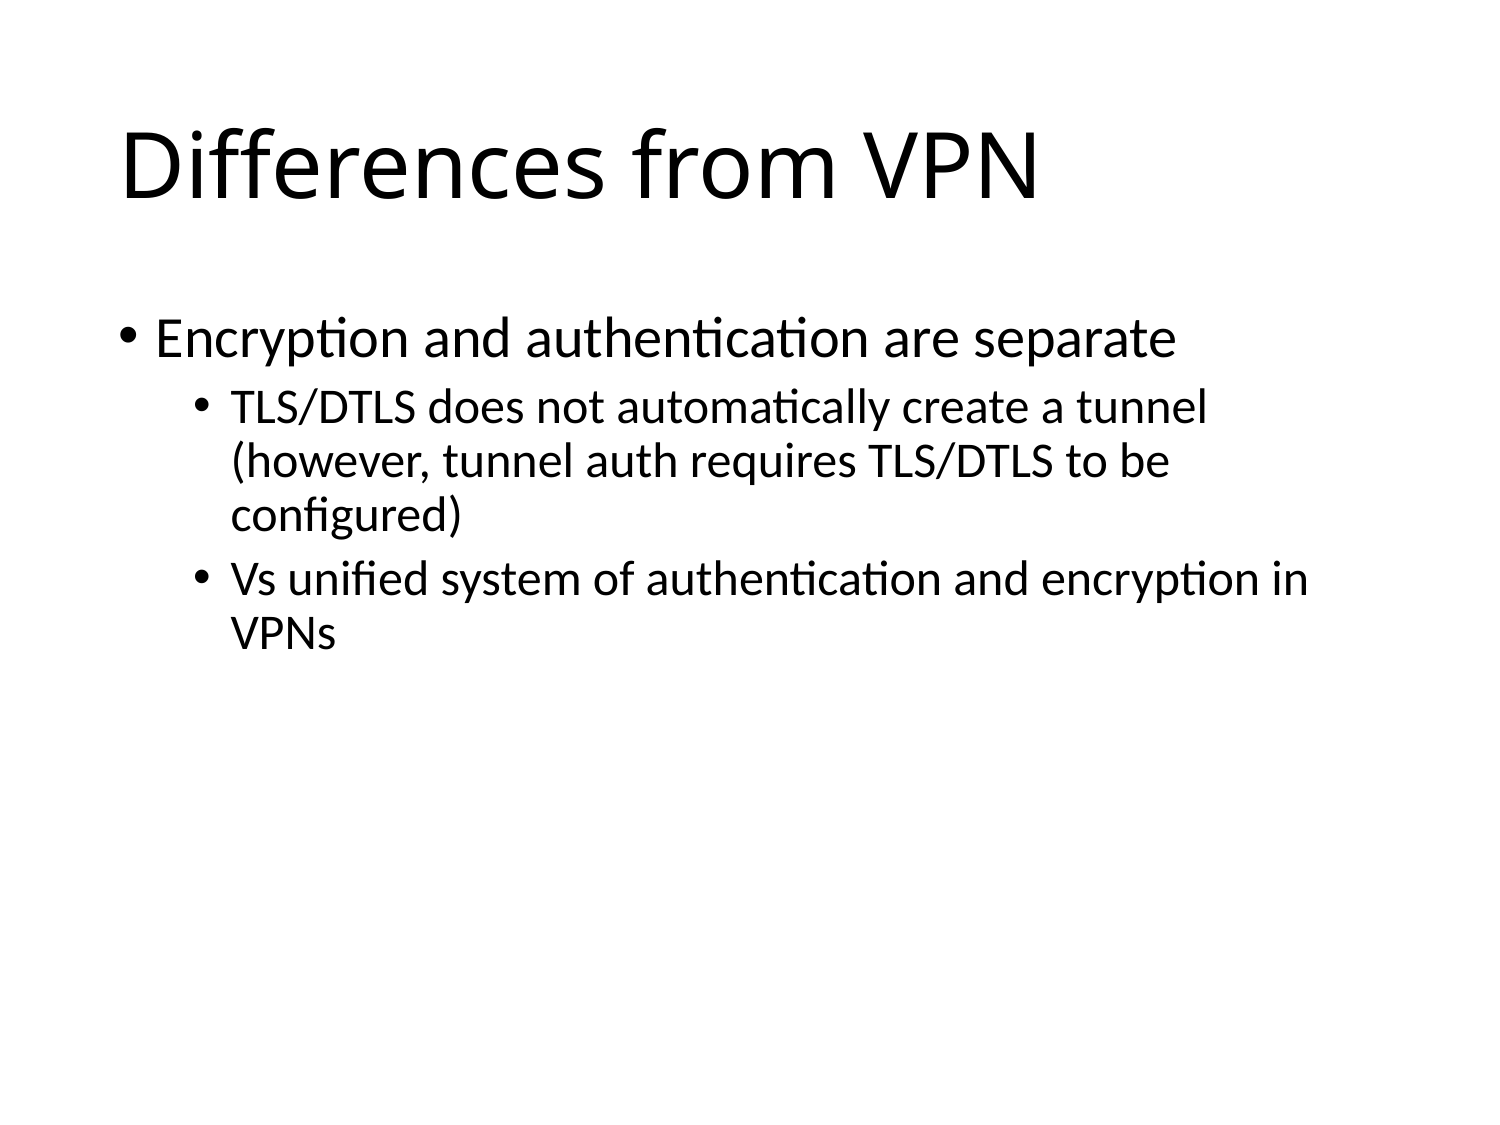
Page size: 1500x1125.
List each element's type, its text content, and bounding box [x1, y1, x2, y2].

list Encryption and authentication are separate TLS/DTLS does not automatically create a tunnel (however, tunnel auth requires TLS/DTLS to be configured) Vs unified system of authentication and encryption in VPNs [103, 299, 1397, 1014]
title Differences from VPN [103, 59, 1397, 278]
